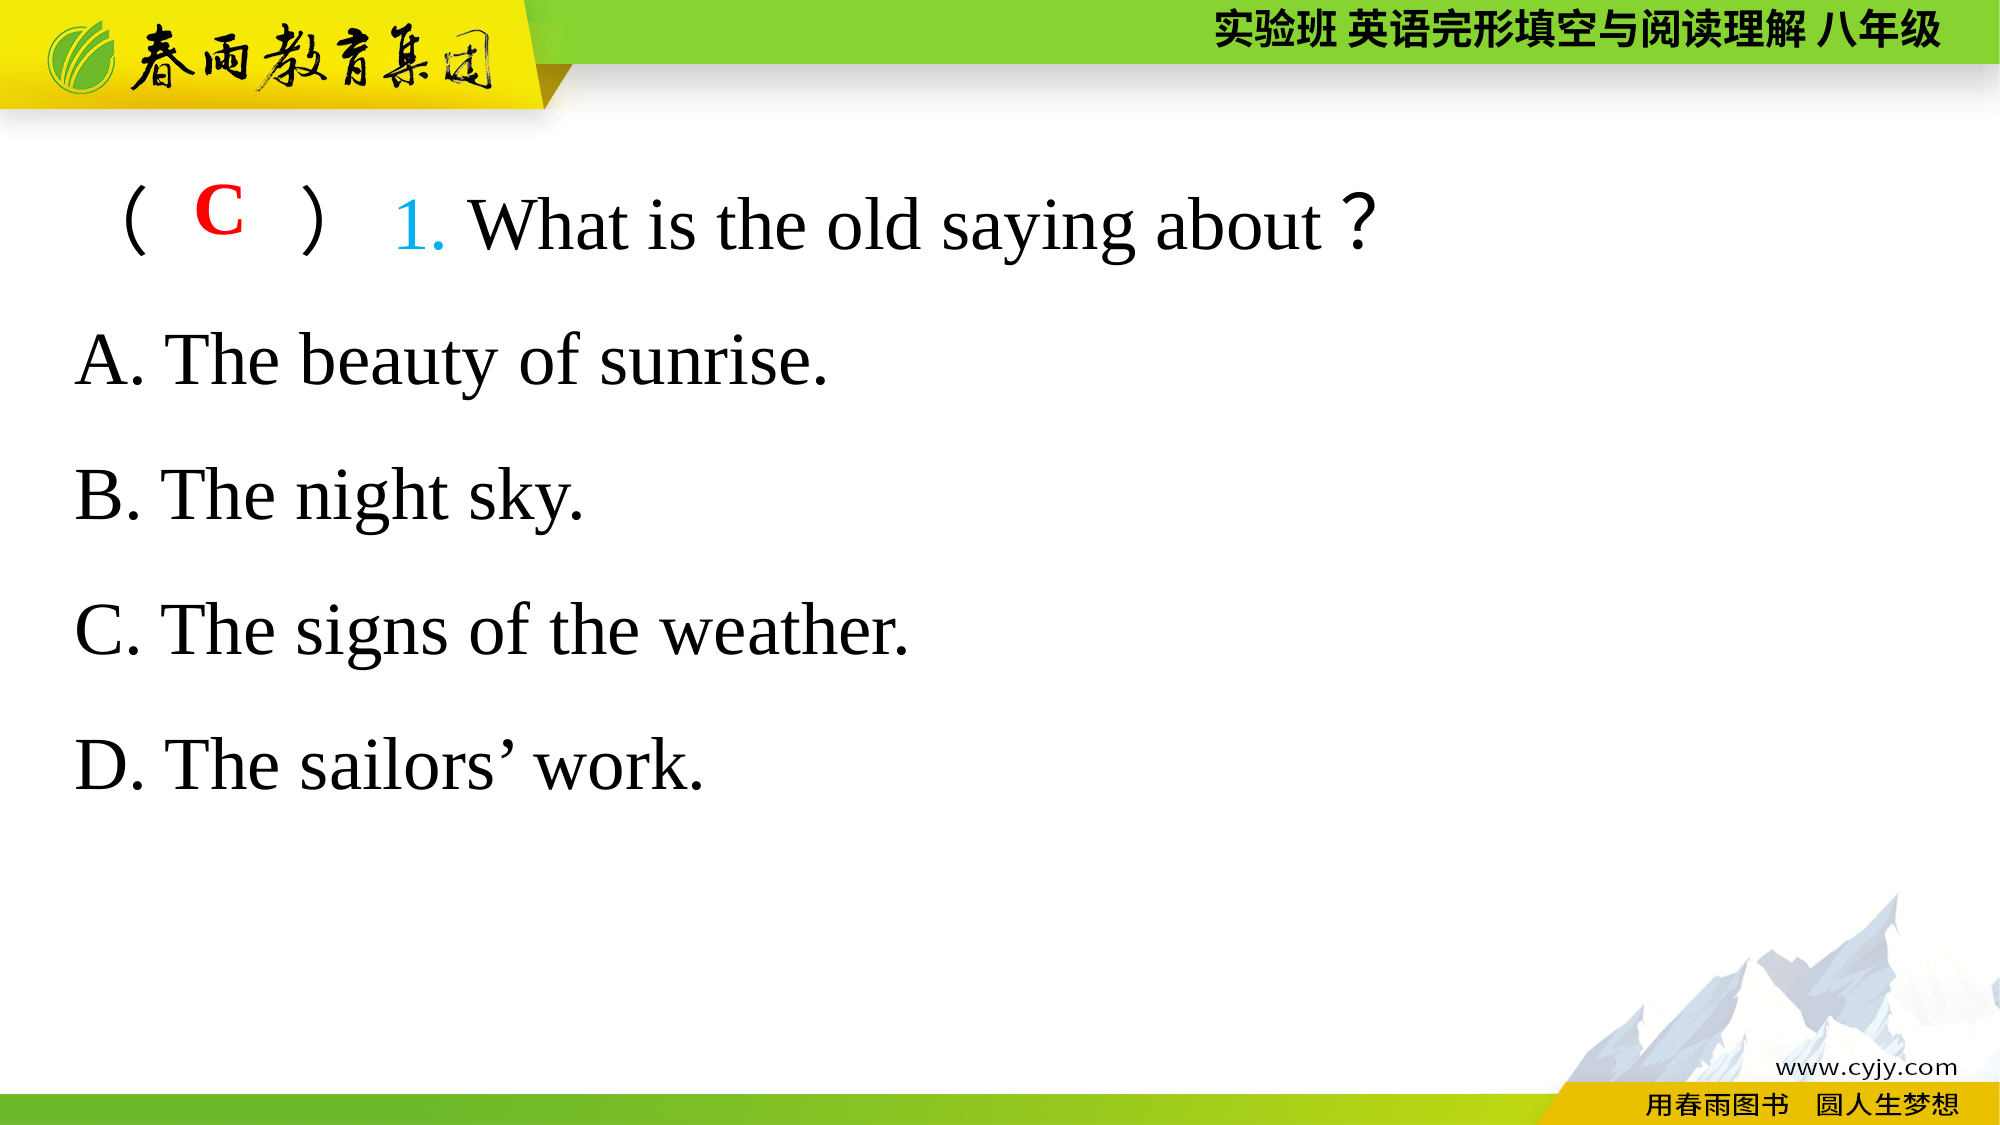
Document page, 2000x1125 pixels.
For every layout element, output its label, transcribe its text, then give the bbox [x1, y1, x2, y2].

list （ ）1. What is the old saying about？ A. The beauty of sunrise. B. The night sky. C. The signs of the weather. D. The sailors’ work. [59, 122, 1944, 820]
picture [0, 0, 2000, 1125]
text_box C [179, 151, 264, 257]
